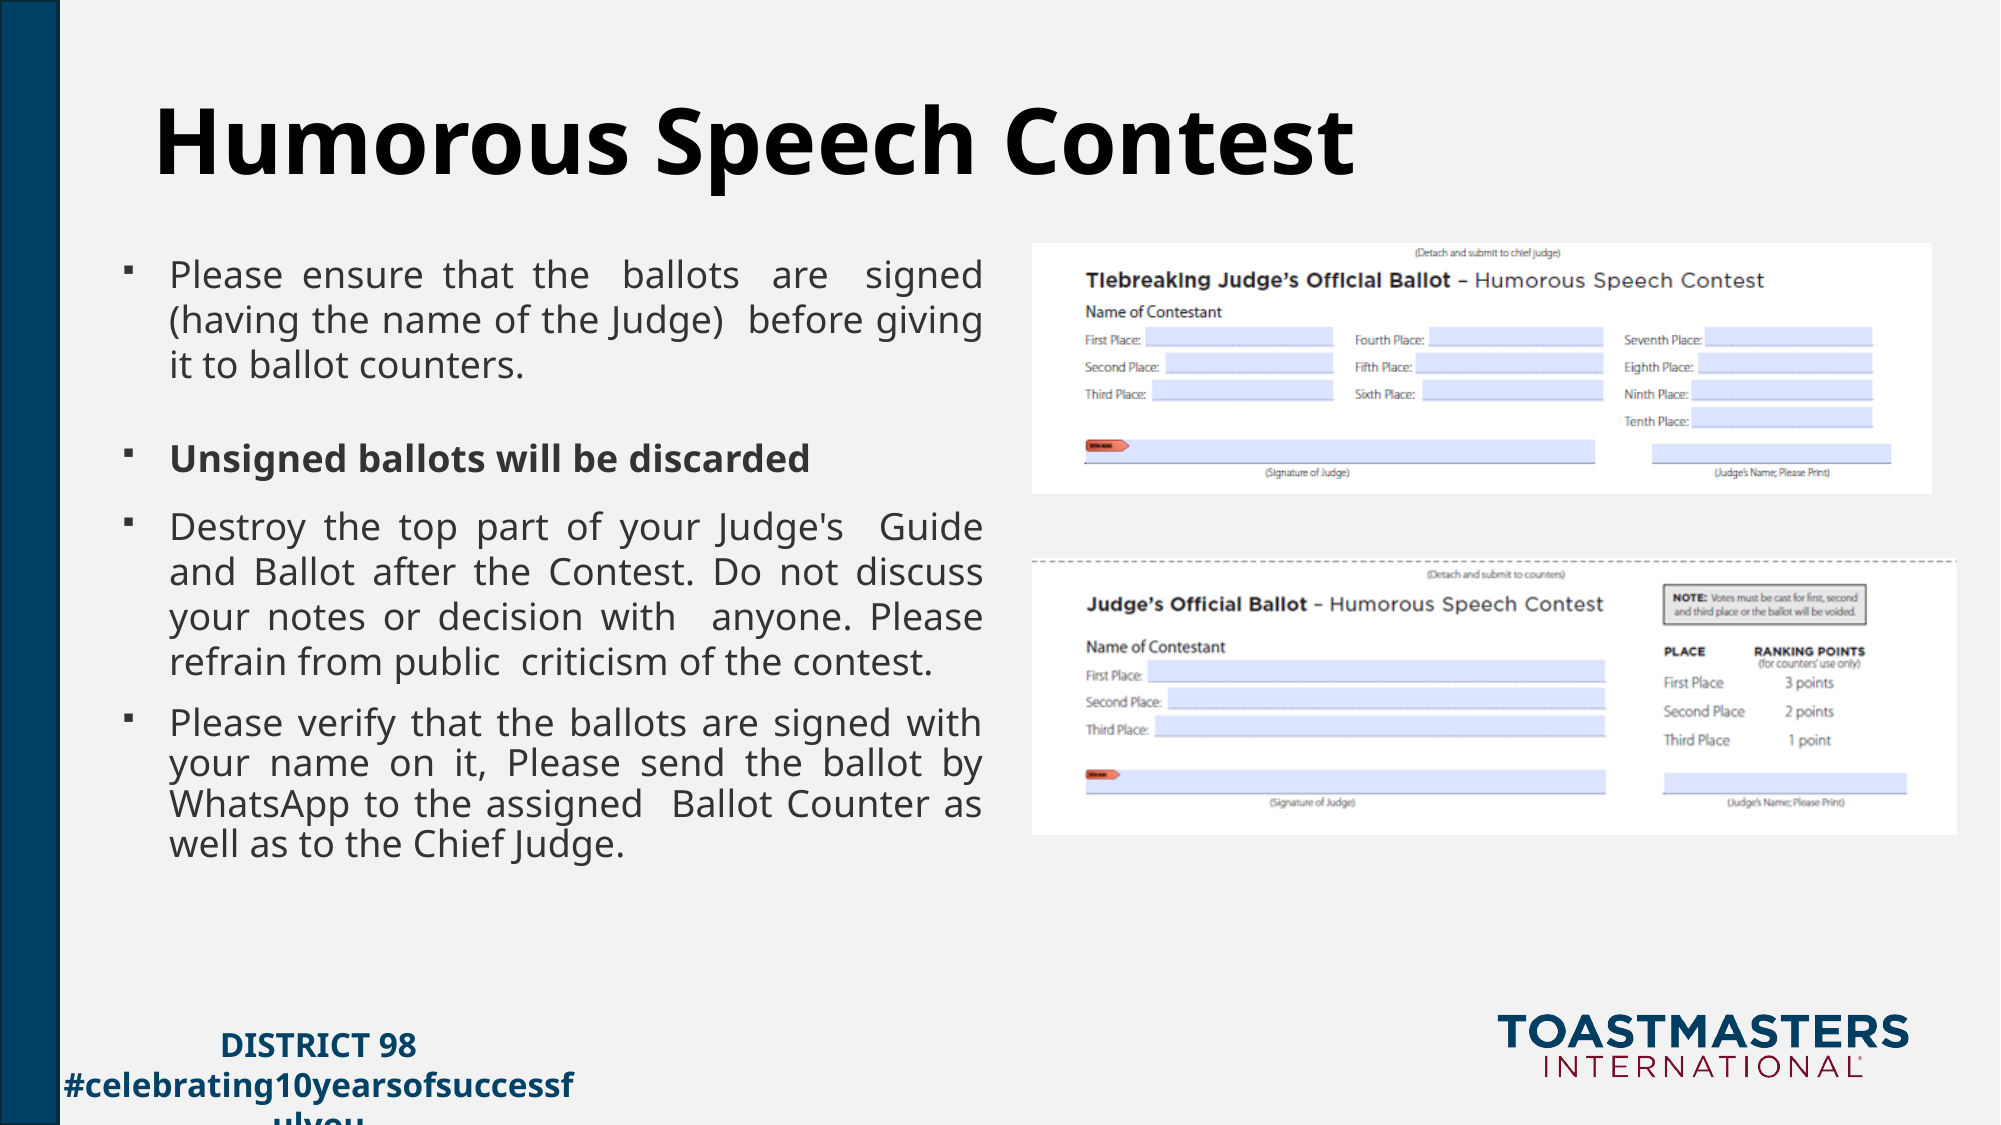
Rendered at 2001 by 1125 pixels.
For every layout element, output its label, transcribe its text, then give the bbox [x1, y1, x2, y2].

text_box DISTRICT 98 #celebrating10yearsofsuccessfulyou [39, 1017, 598, 1125]
picture [1031, 557, 2000, 1125]
list Please ensure that the ballots are signed (having the name of the Judge) before giving it to ballot counters. Unsigned ballots will be discarded Destroy the top part of your Judge's Guide and Ballot after the Contest. Do not discuss your notes or decision with anyone. Please refrain from public criticism of the contest. Please verify that the ballots are signed with your name on it, Please send the ballot by WhatsApp to the assigned Ballot Counter as well as to the Chief Judge. [105, 243, 1000, 933]
picture [1031, 242, 1932, 494]
title Humorous Speech Contest [137, 59, 1944, 229]
text_box [0, 0, 60, 1125]
